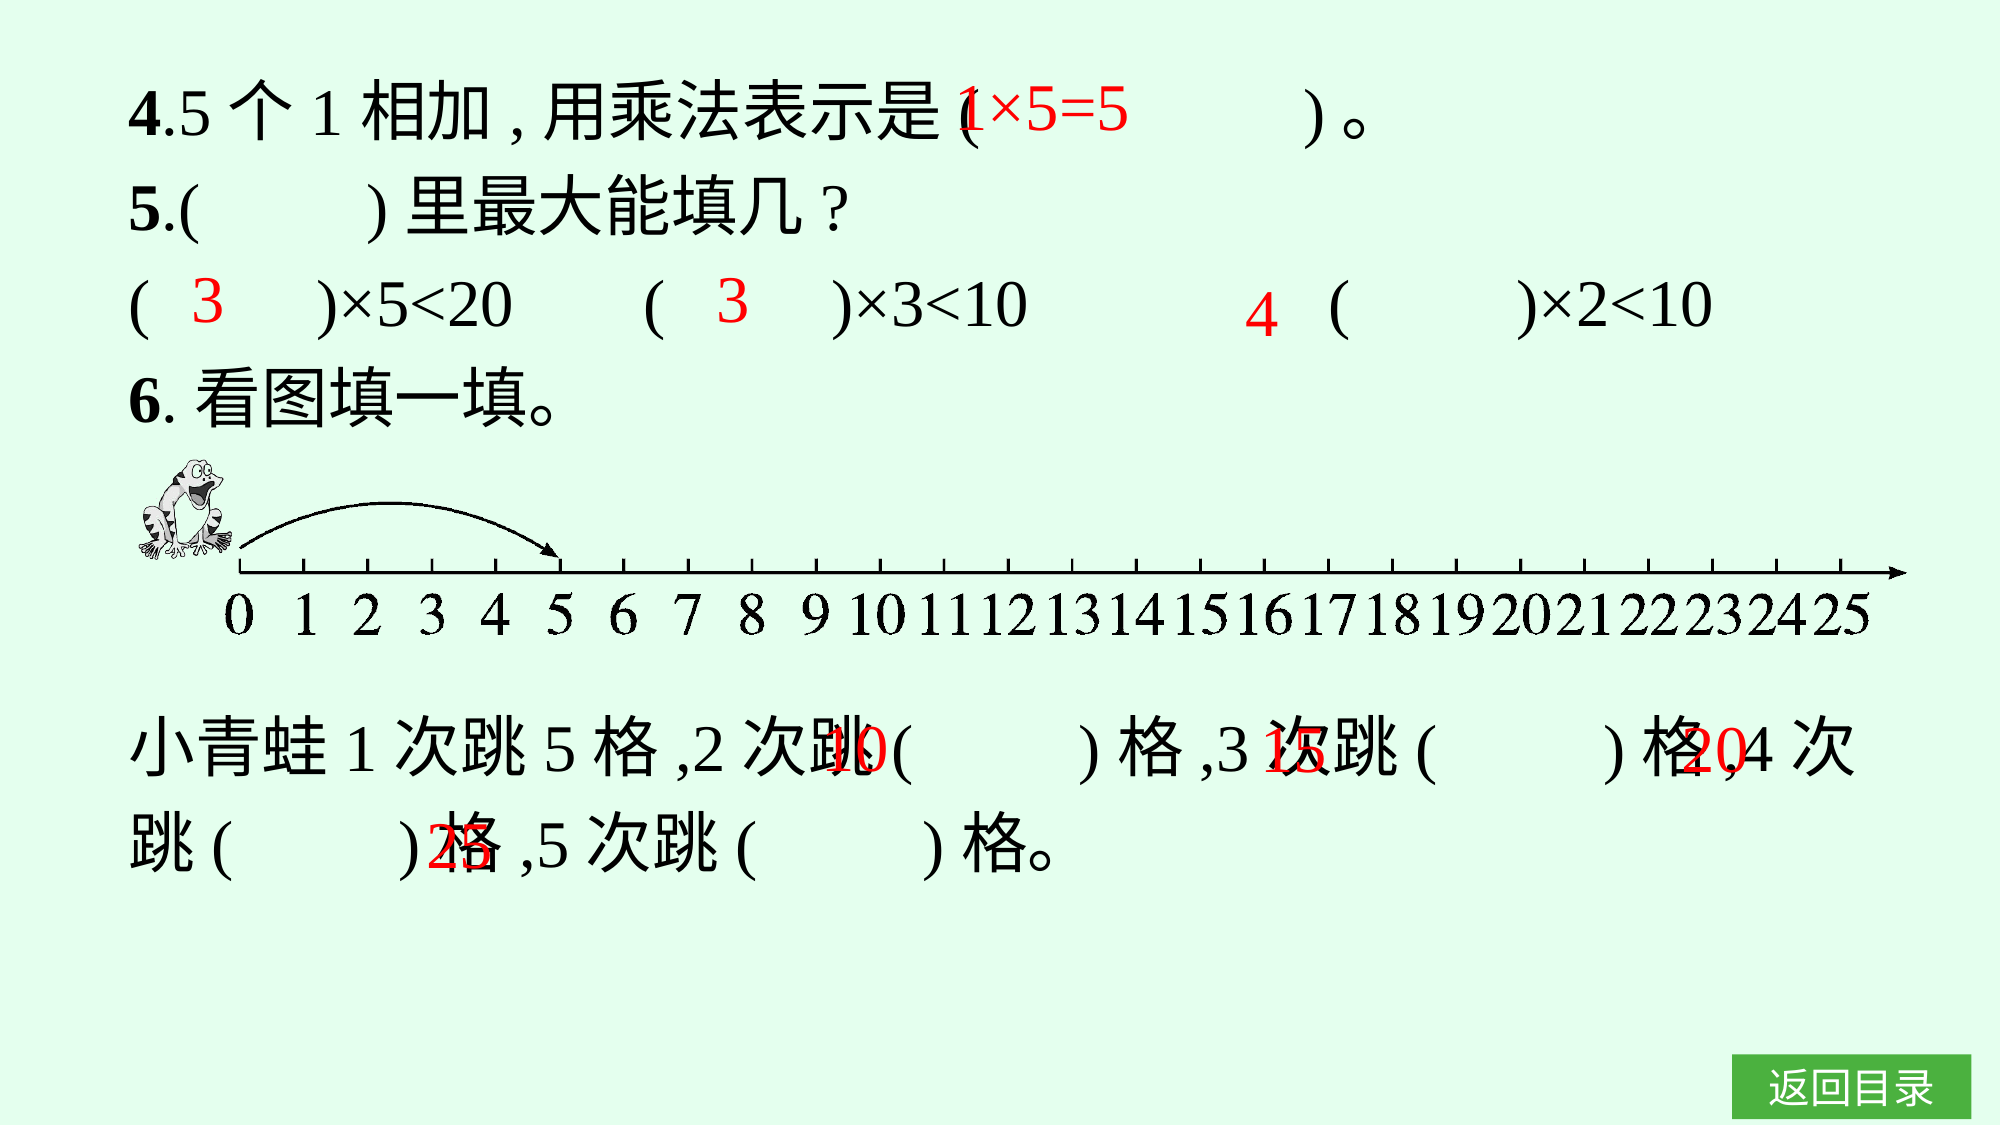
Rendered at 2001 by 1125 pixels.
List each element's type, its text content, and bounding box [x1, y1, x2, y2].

text_box 4 [1230, 246, 1294, 358]
text_box 3 [701, 232, 765, 343]
text_box 1×5=5 [939, 40, 1146, 151]
text_box 25 [411, 778, 509, 890]
text_box 15 [1245, 682, 1343, 793]
text_box 20 [1666, 682, 1764, 793]
text_box 4.5个1相加,用乘法表示是( )。 5.( )里最大能填几? ( )×5<20 ( )×3<10 ( )×2<10 6.看图填一填。 [113, 45, 1887, 444]
text_box 10 [807, 681, 904, 792]
text_box 小青蛙1次跳5格,2次跳( )格,3次跳( )格,4次跳( )格,5次跳( )格。 [113, 681, 1887, 889]
text_box 3 [176, 232, 240, 343]
picture [133, 452, 1907, 639]
